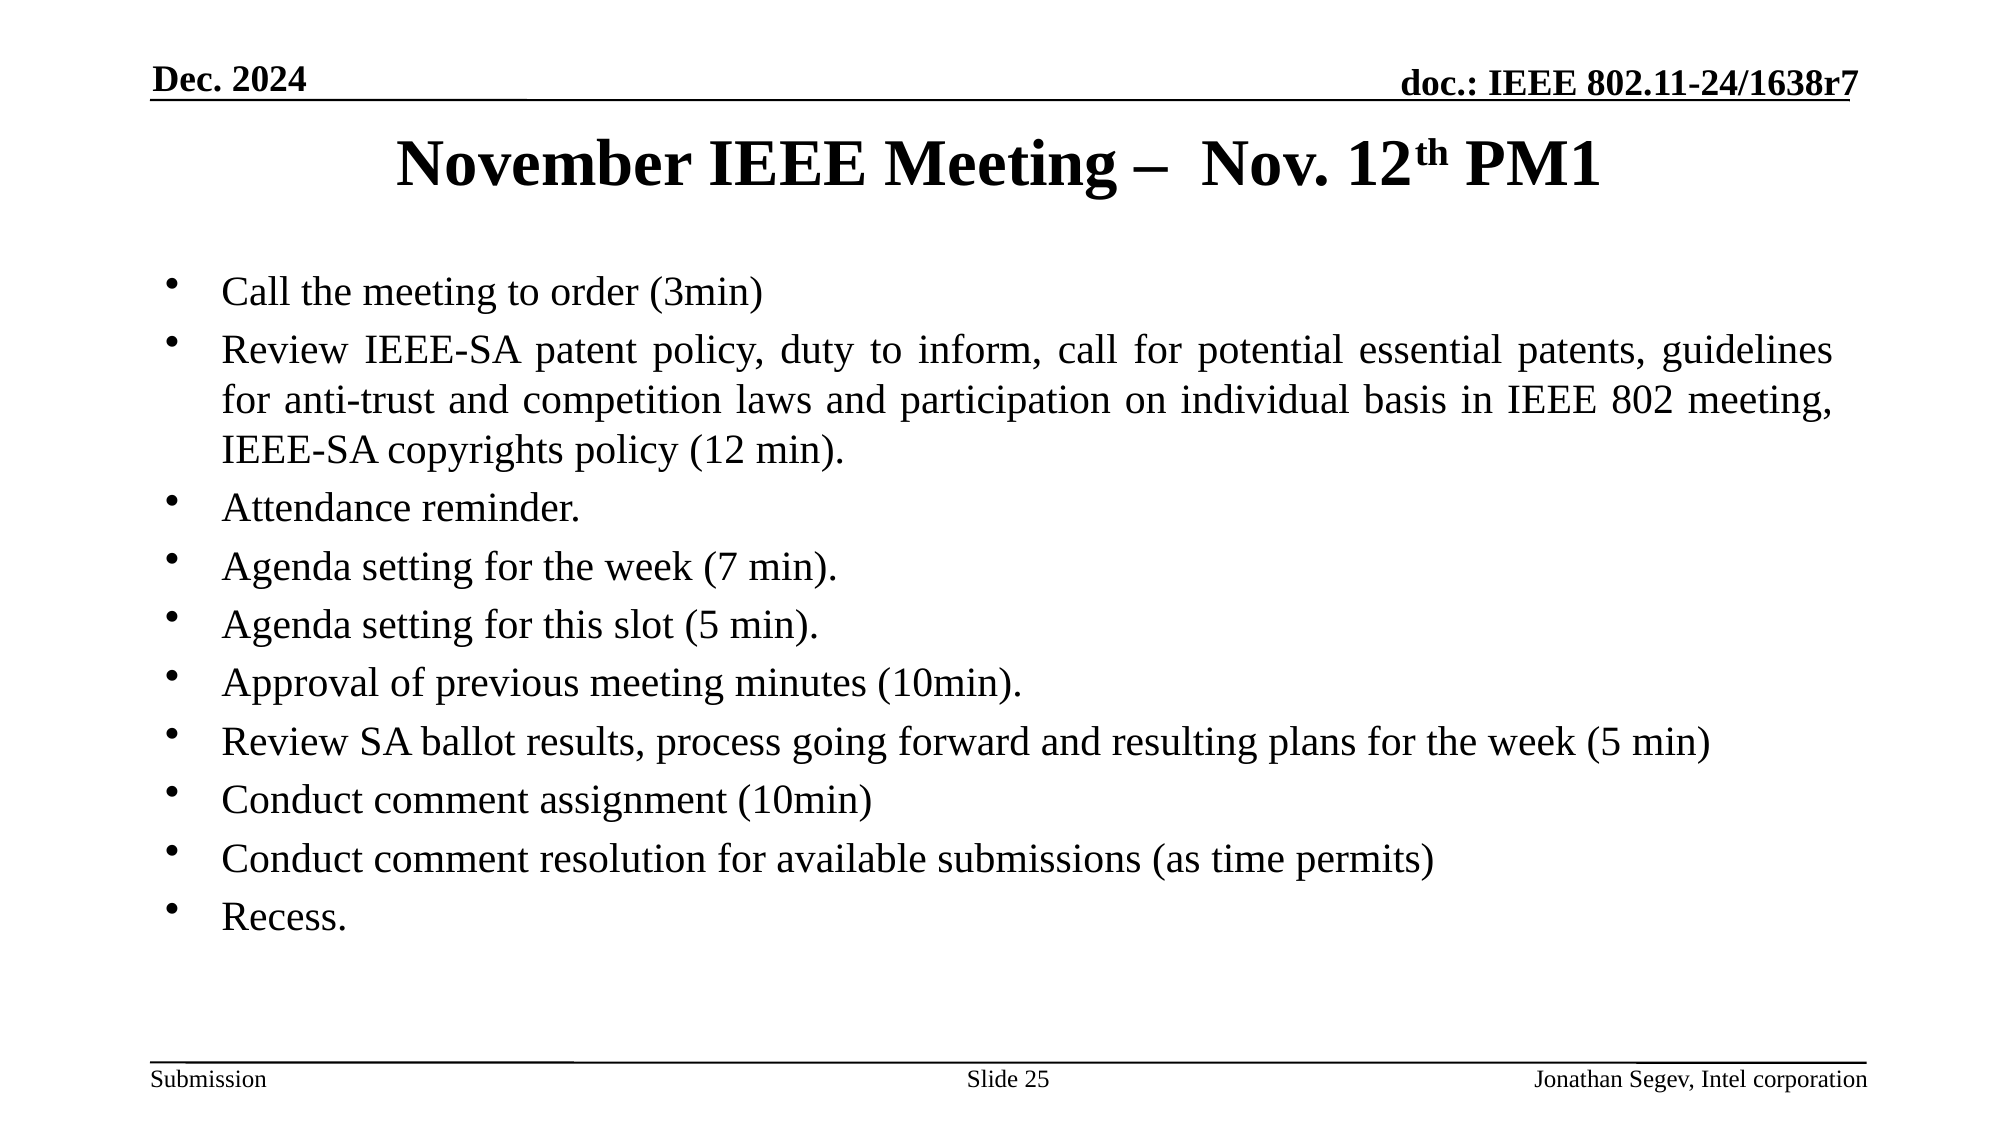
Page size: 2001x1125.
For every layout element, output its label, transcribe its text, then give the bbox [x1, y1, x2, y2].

slide_number Slide 25 [950, 1061, 1067, 1123]
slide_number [152, 54, 563, 100]
title November IEEE Meeting – Nov. 12th PM1 [149, 112, 1850, 205]
list Call the meeting to order (3min) Review IEEE-SA patent policy, duty to inform, call for potential essential patents, guidelines for anti-trust and competition laws and participation on individual basis in IEEE 802 meeting, IEEE-SA copyrights policy (12 min). Attendance reminder. Agenda setting for the week (7 min). Agenda setting for this slot (5 min). Approval of previous meeting minutes (10min). Review SA ballot results, process going forward and resulting plans for the week (5 min) Conduct comment assignment (10min) Conduct comment resolution for available submissions (as time permits) Recess. [149, 255, 1850, 1048]
footer Jonathan Segev, Intel corporation [1171, 1061, 1869, 1093]
